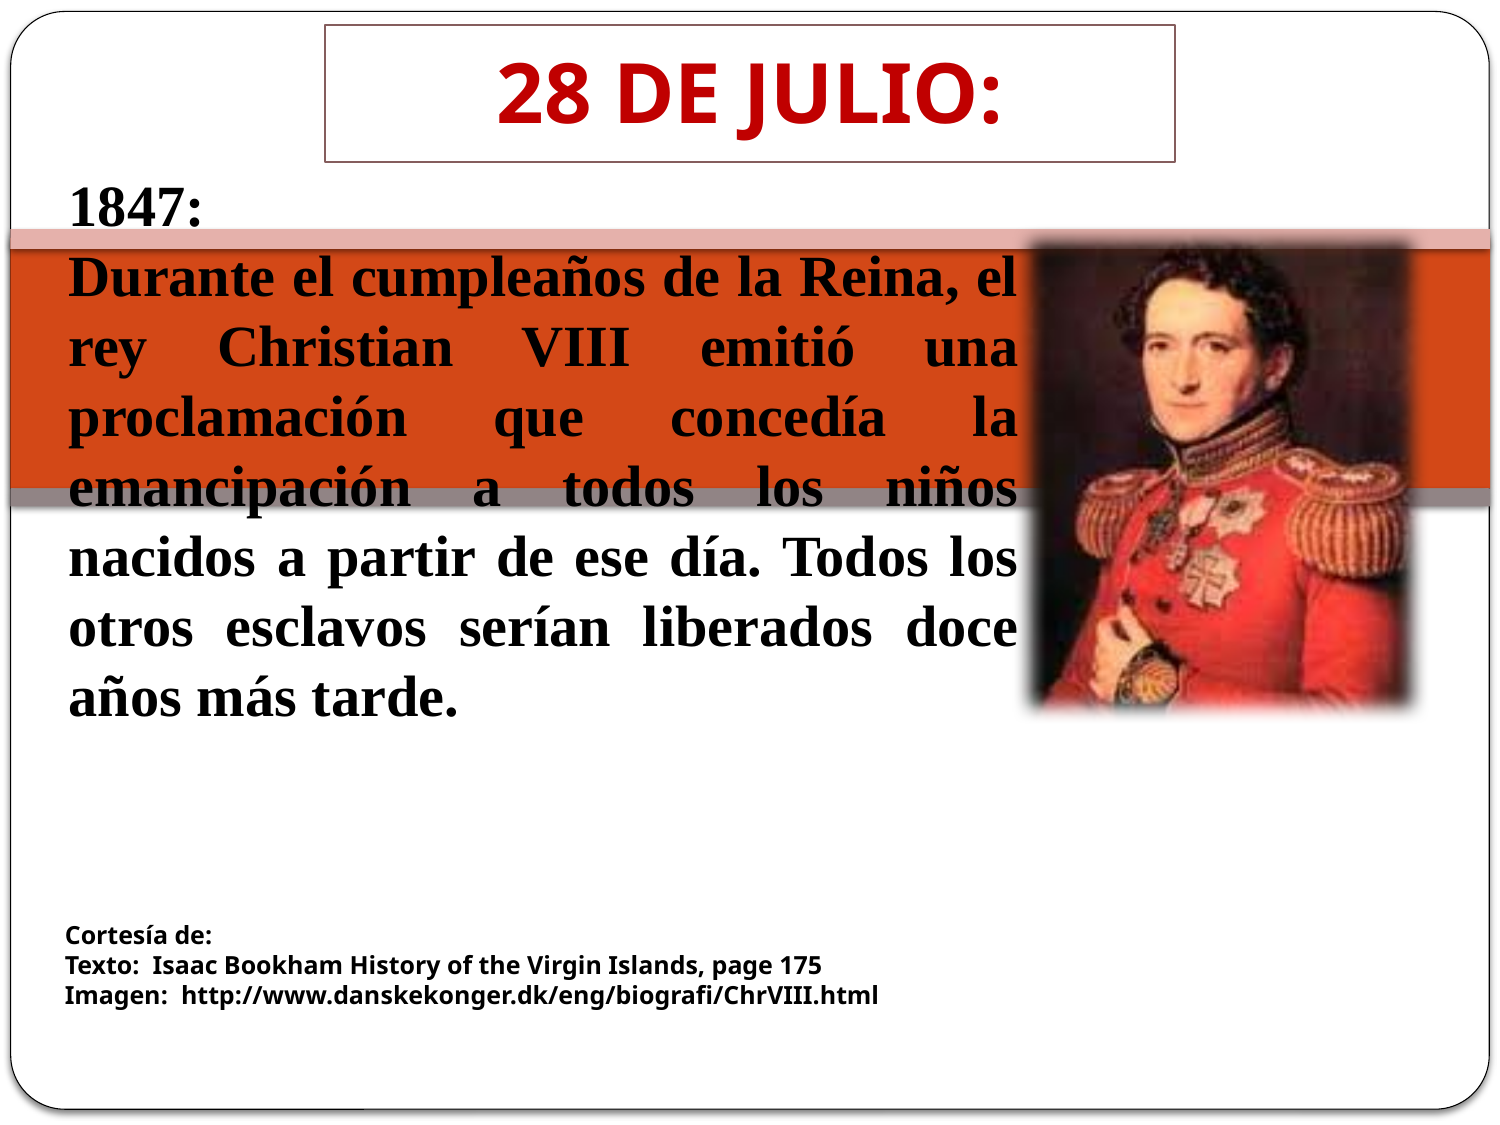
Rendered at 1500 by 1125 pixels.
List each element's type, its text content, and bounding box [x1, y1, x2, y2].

text_box 1847: Durante el cumpleaños de la Reina, el rey Christian VIII emitió una proclamación que concedía la emancipación a todos los niños nacidos a partir de ese día. Todos los otros esclavos serían liberados doce años más tarde. [62, 162, 1025, 738]
title 28 DE JULIO: [324, 24, 1176, 163]
picture [1012, 224, 1430, 726]
text_box Cortesía de: Texto: Isaac Bookham History of the Virgin Islands, page 175 Imagen: http://www.danskekonger.dk/eng/biografi/ChrVIII.html [50, 912, 1275, 1018]
